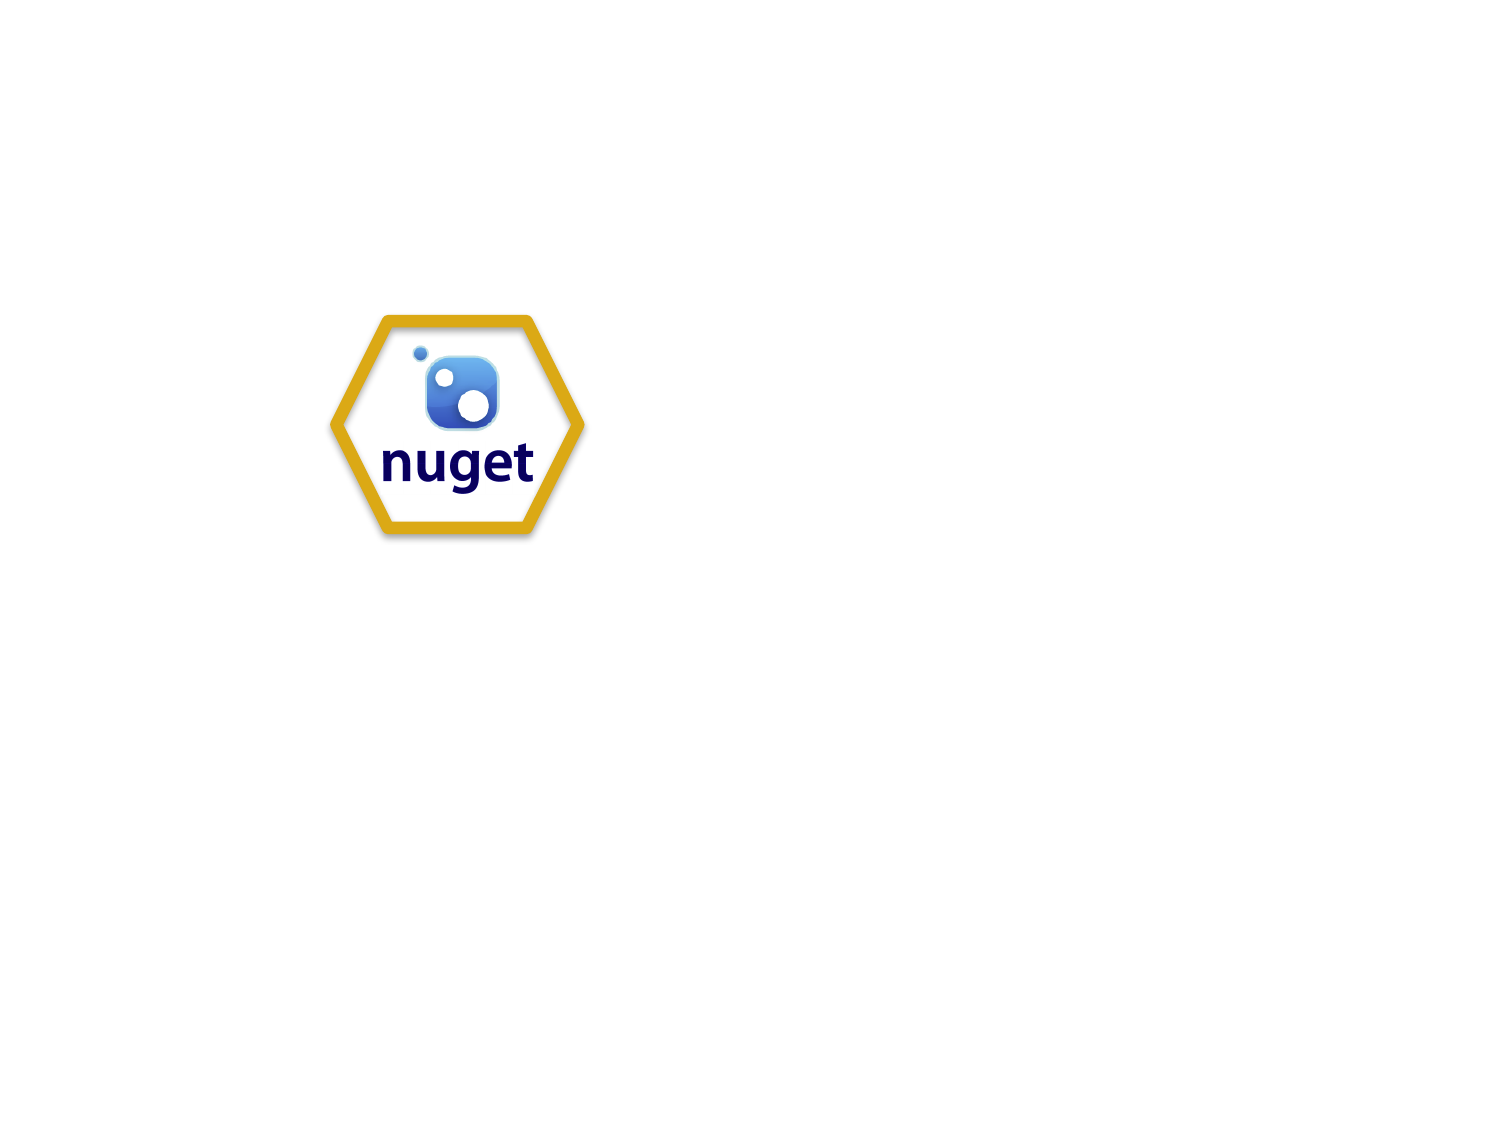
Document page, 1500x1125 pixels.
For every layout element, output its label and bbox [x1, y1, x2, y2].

picture [410, 342, 505, 435]
text_box [335, 320, 579, 529]
picture [380, 441, 535, 495]
